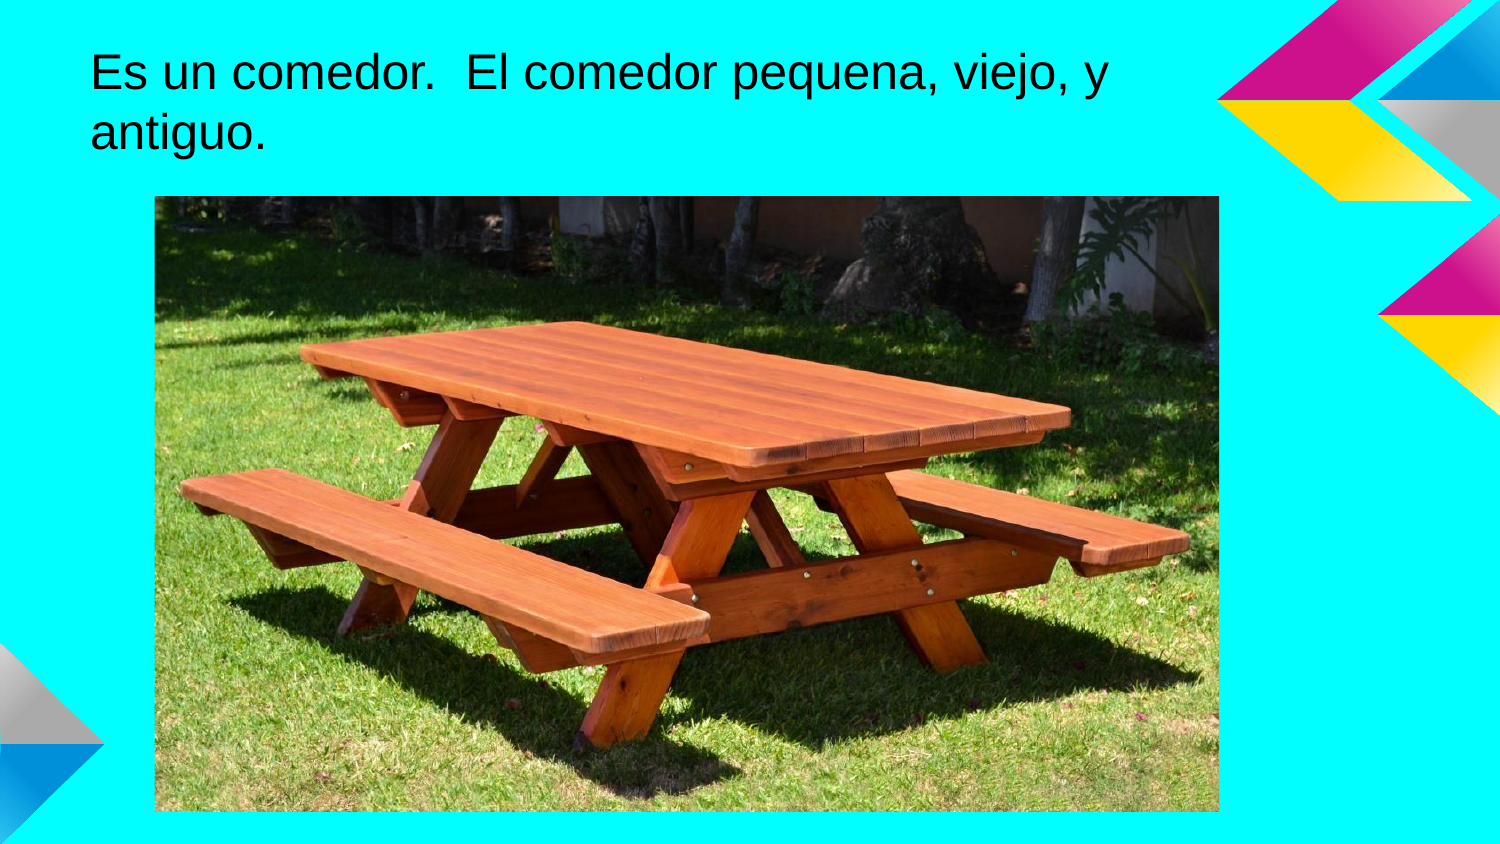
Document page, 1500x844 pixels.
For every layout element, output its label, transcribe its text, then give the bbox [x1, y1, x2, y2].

title Es un comedor. El comedor pequena, viejo, y antiguo. [75, 33, 1204, 175]
text_box [154, 196, 1220, 813]
